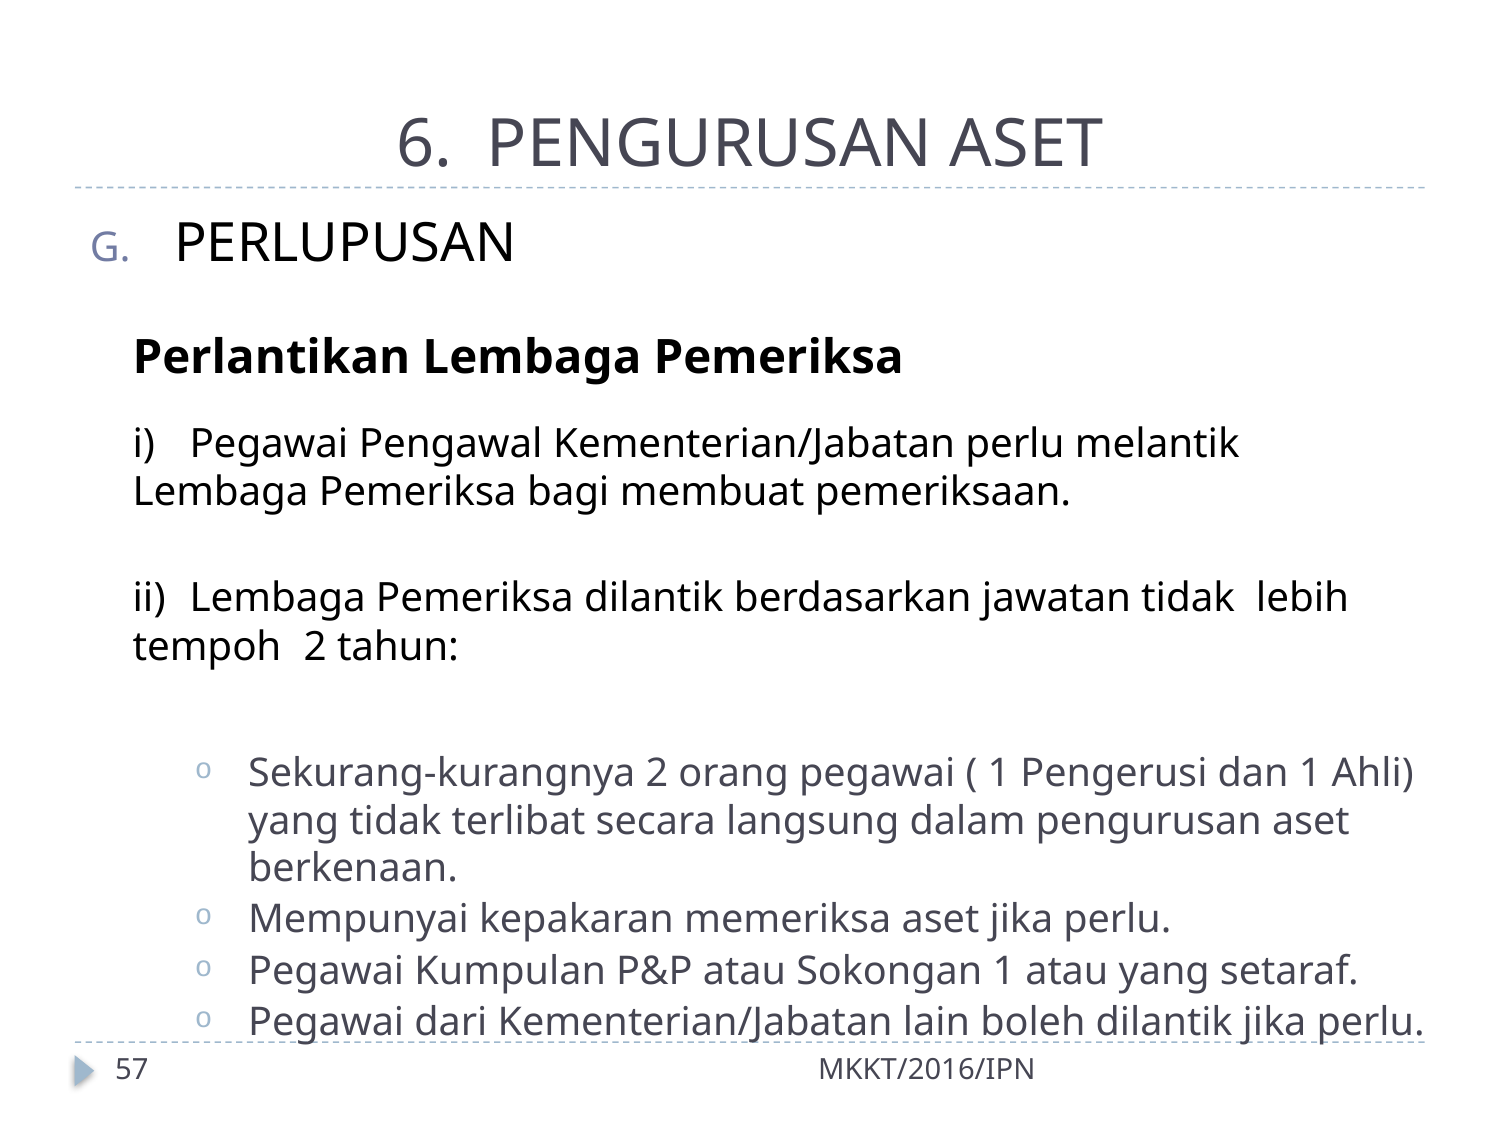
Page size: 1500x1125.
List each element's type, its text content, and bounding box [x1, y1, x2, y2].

list PERLUPUSAN [75, 200, 1425, 325]
footer MKKT/2016/IPN [475, 1063, 1051, 1103]
title 6. PENGURUSAN ASET [75, 24, 1425, 188]
slide_number 57 [100, 1063, 426, 1103]
text_box Perlantikan Lembaga Pemeriksa i) Pegawai Pengawal Kementerian/Jabatan perlu melantik Lembaga Pemeriksa bagi membuat pemeriksaan. ii) Lembaga Pemeriksa dilantik berdasarkan jawatan tidak lebih tempoh 2 tahun: Sekurang-kurangnya 2 orang pegawai ( 1 Pengerusi dan 1 Ahli) yang tidak terlibat secara langsung dalam pengurusan aset berkenaan. Mempunyai kepakaran memeriksa aset jika perlu. Pegawai Kumpulan P&P atau Sokongan 1 atau yang setaraf. Pegawai dari Kementerian/Jabatan lain boleh dilantik jika perlu. [99, 318, 1450, 1063]
